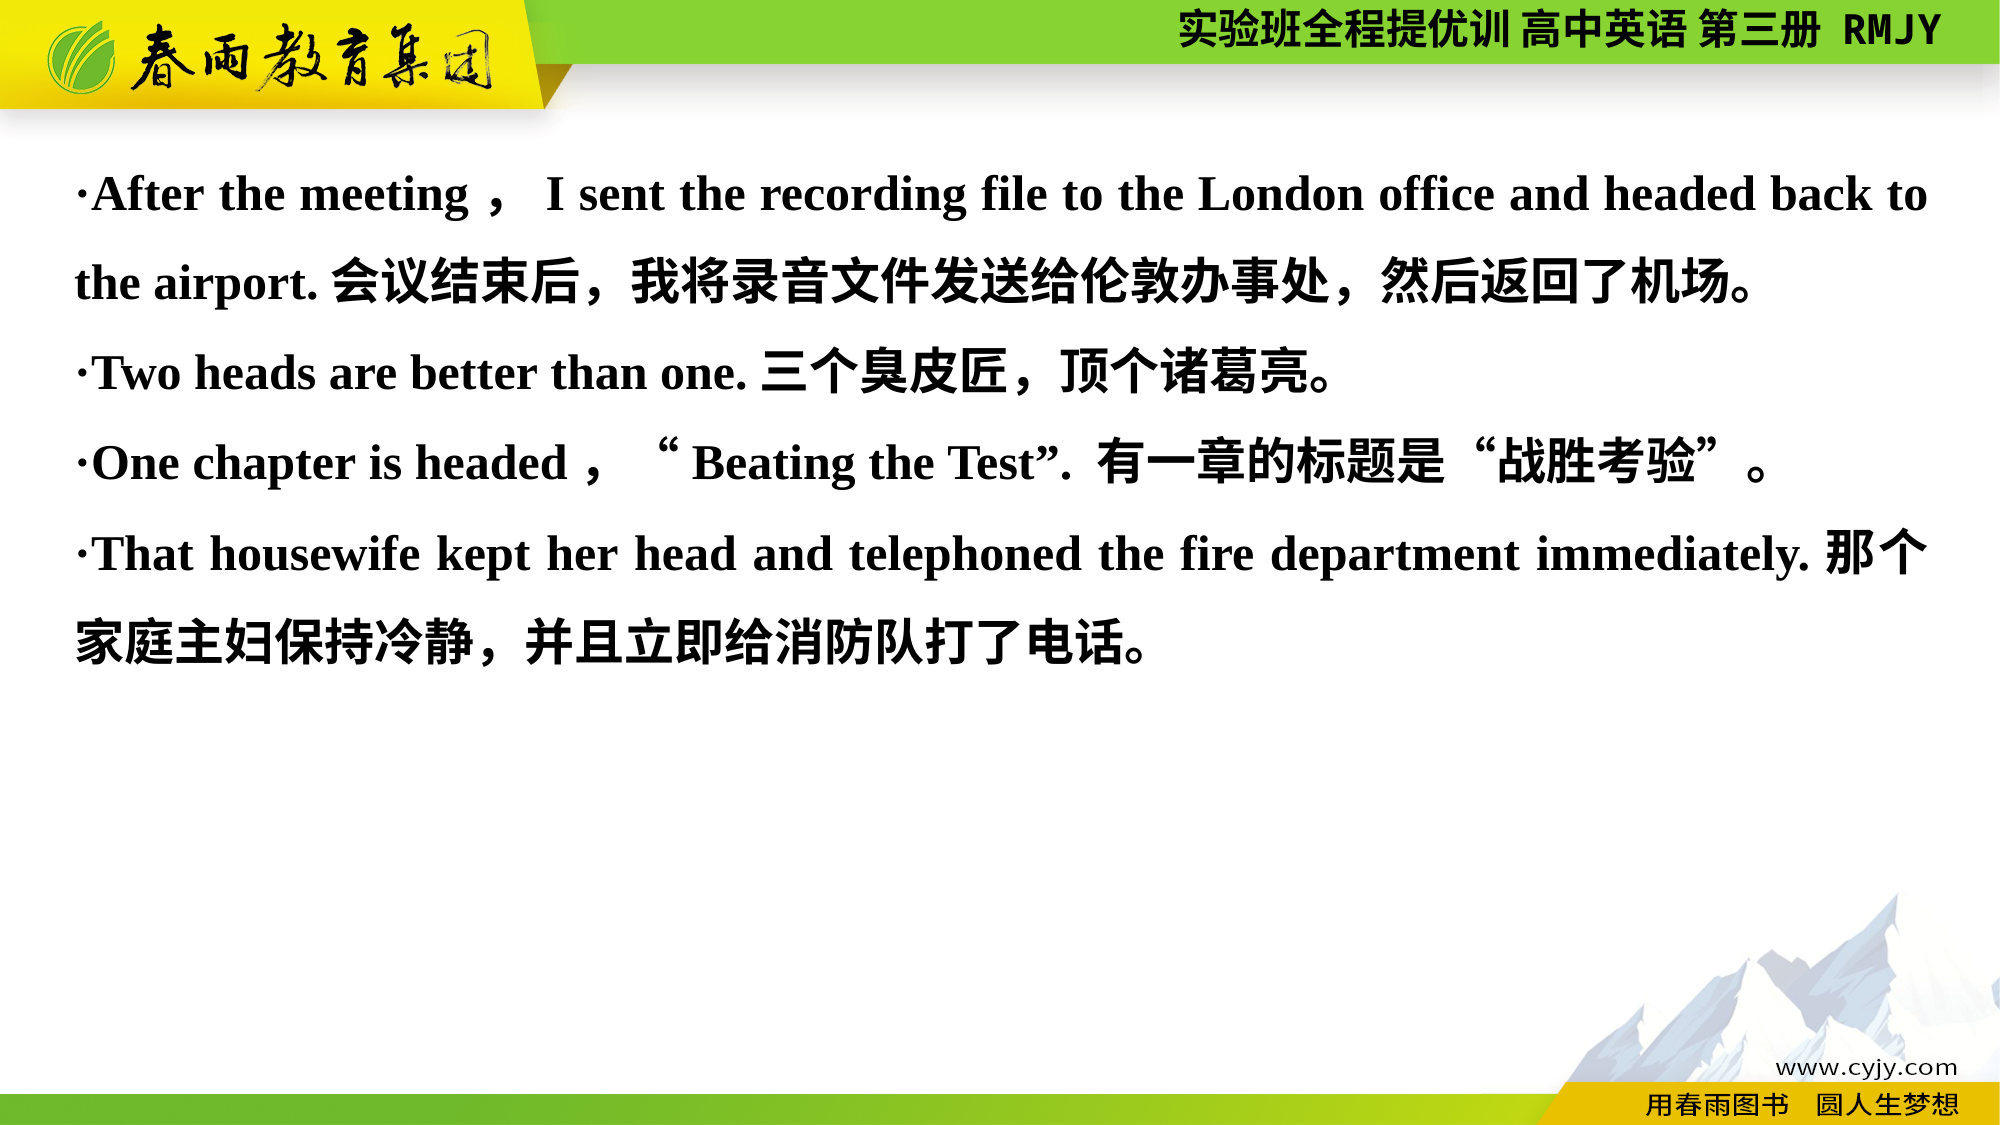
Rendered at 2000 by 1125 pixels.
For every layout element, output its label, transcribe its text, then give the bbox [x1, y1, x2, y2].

list ·After the meeting，I sent the recording file to the London office and headed back to the airport.会议结束后，我将录音文件发送给伦敦办事处，然后返回了机场。 ·Two heads are better than one.三个臭皮匠，顶个诸葛亮。 ·One chapter is headed，“Beating the Test”. 有一章的标题是“战胜考验”。 ·That housewife kept her head and telephoned the fire department immediately.那个家庭主妇保持冷静，并且立即给消防队打了电话。 [59, 122, 1944, 672]
picture [0, 0, 2000, 1125]
